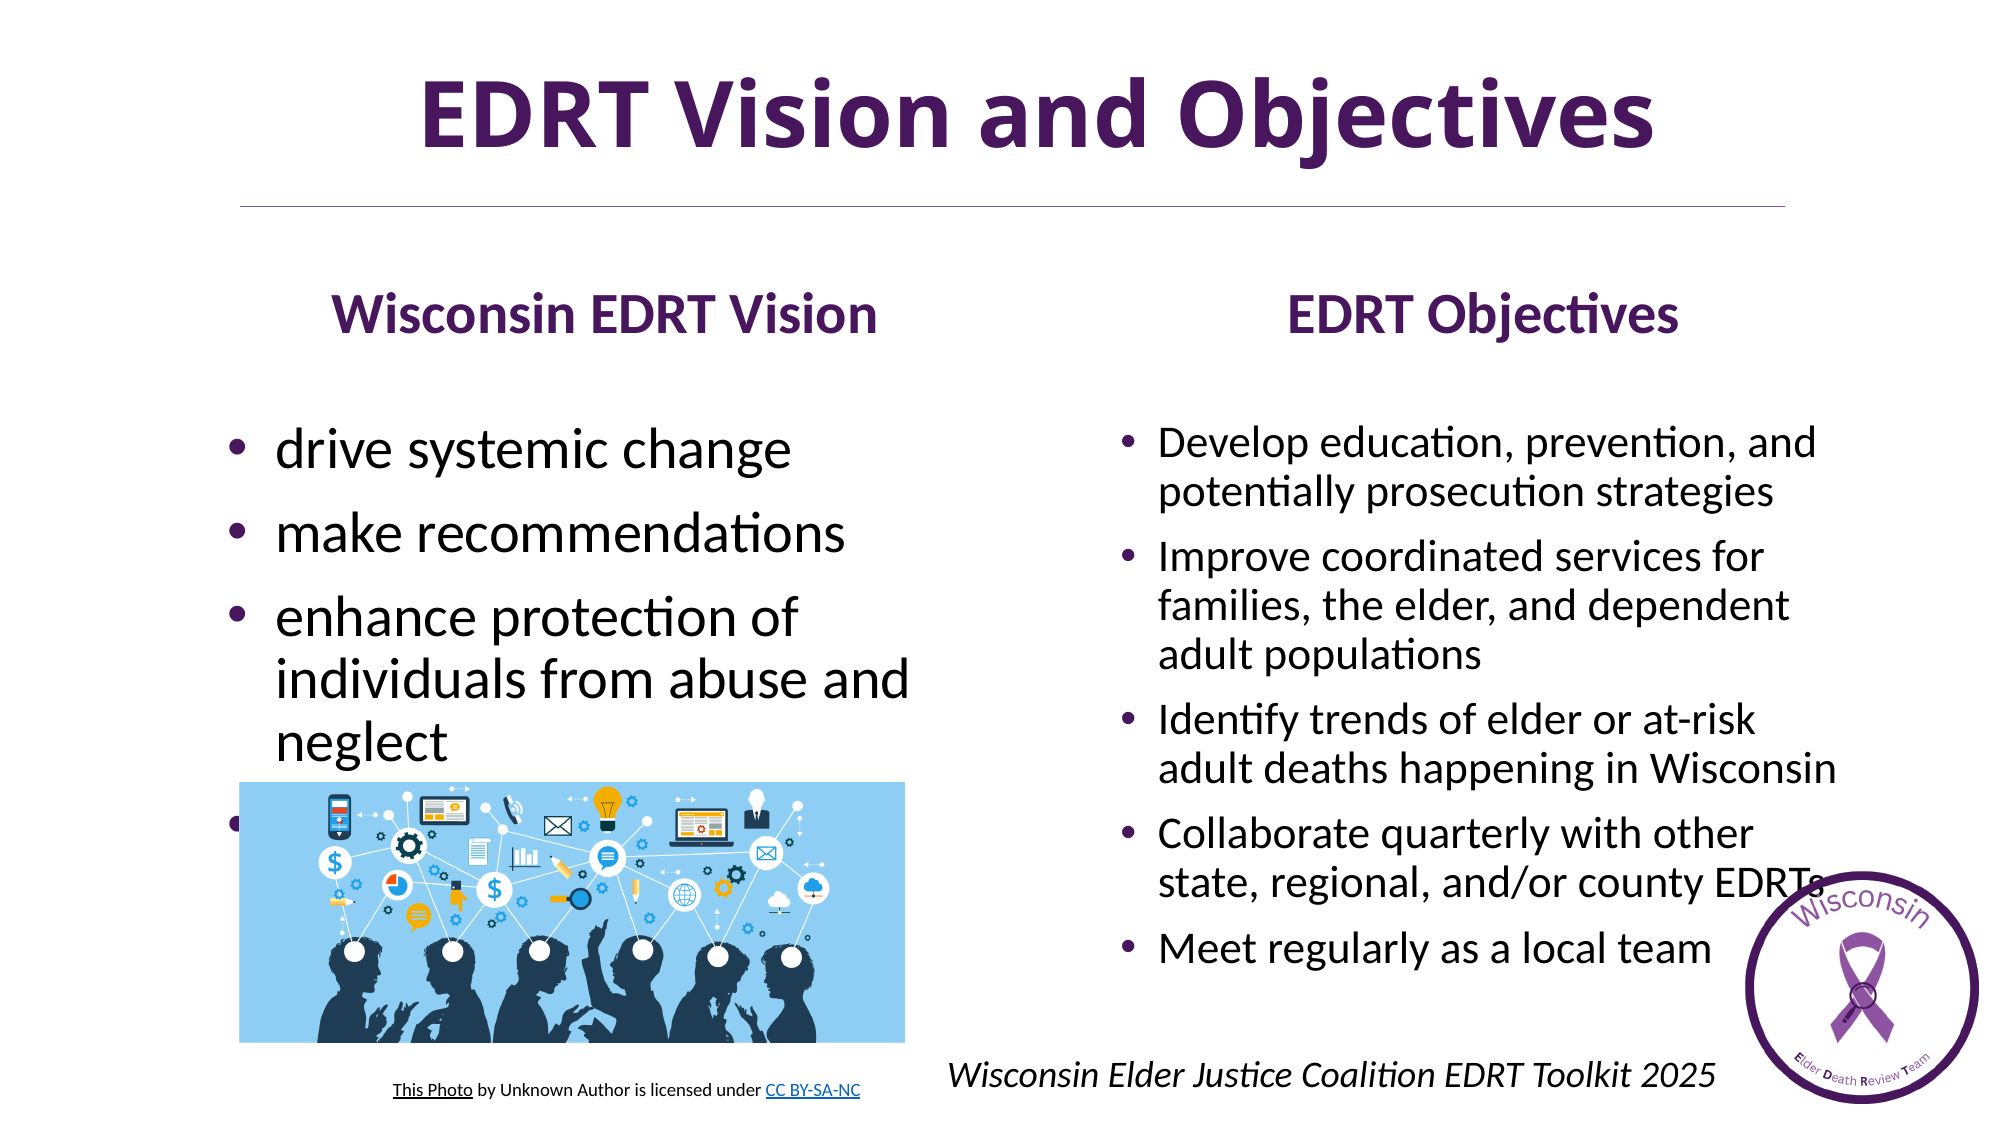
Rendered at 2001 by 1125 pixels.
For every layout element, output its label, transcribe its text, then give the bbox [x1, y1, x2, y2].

picture [239, 782, 905, 1043]
list Develop education, prevention, and potentially prosecution strategies Improve coordinated services for families, the elder, and dependent adult populations Identify trends of elder or at-risk adult deaths happening in Wisconsin Collaborate quarterly with other state, regional, and/or county EDRTs Meet regularly as a local team [1105, 410, 1863, 1016]
list EDRT Objectives [1105, 275, 1863, 410]
text_box Wisconsin Elder Justice Coalition EDRT Toolkit 2025 [932, 1042, 1740, 1103]
list drive systemic change make recommendations enhance protection of individuals from abuse and neglect propose modifications to statutes, rules, training, policies, and procedures. [212, 410, 984, 1016]
picture [1740, 866, 1985, 1110]
title EDRT Vision and Objectives [212, 59, 1863, 278]
list Wisconsin EDRT Vision [226, 275, 984, 410]
text_box This Photo by Unknown Author is licensed under CC BY-SA-NC [378, 1069, 964, 1108]
